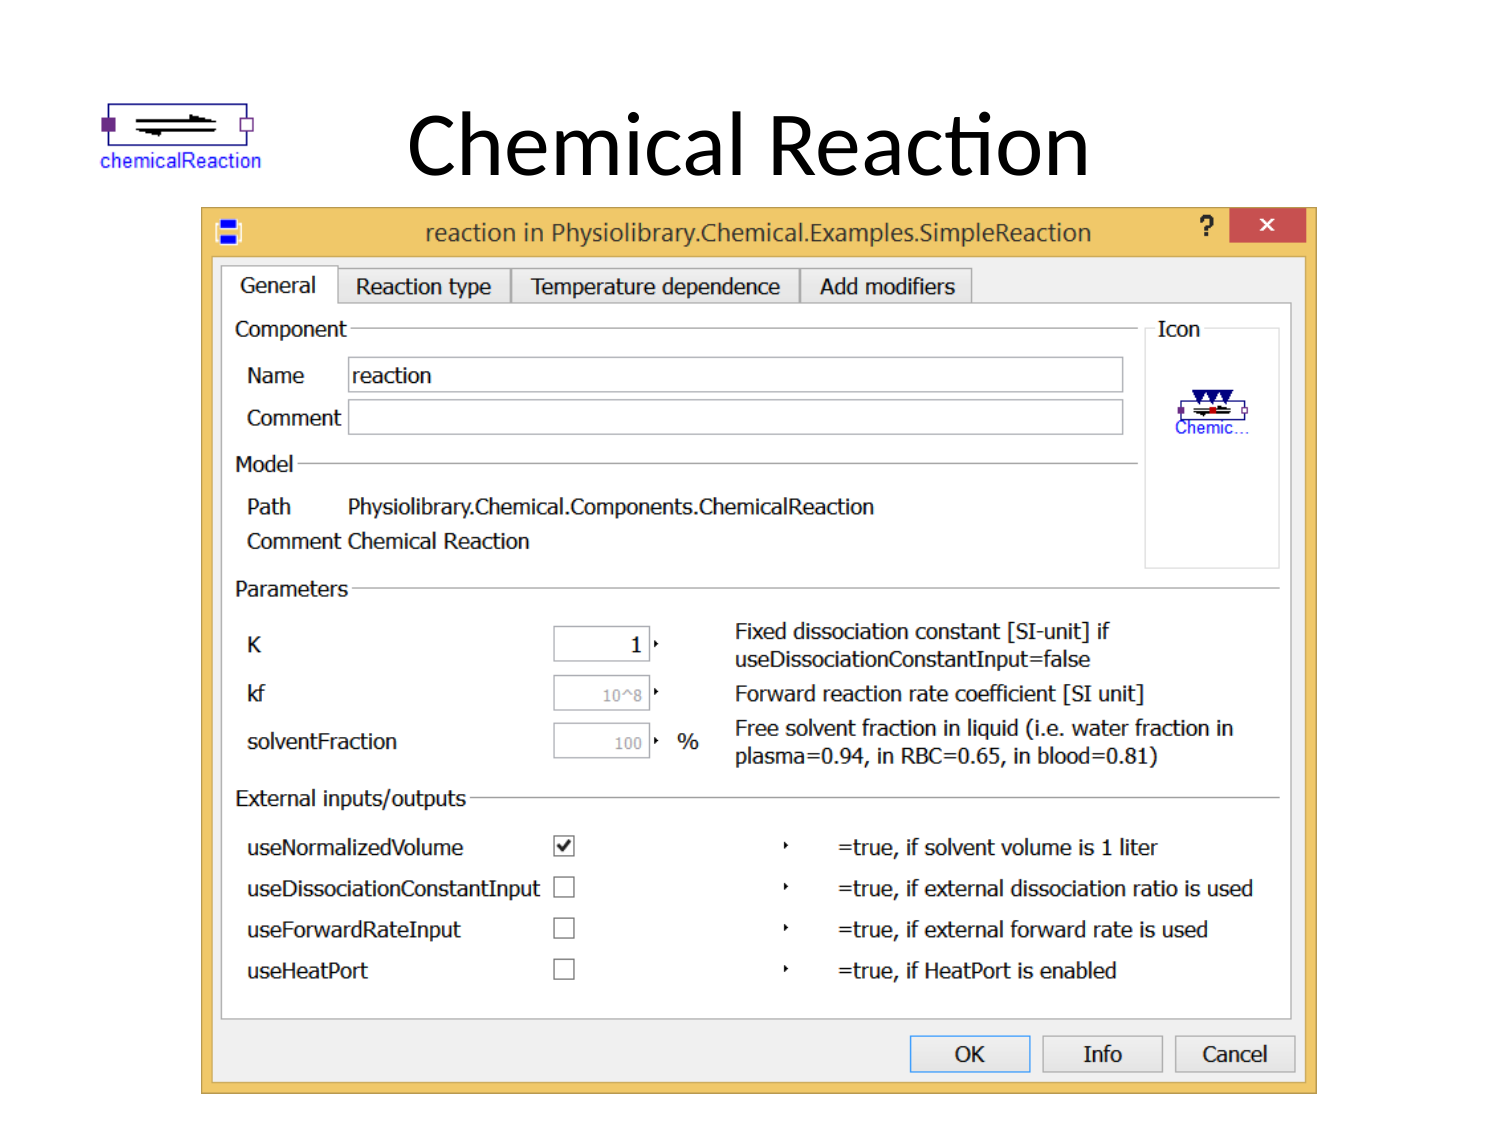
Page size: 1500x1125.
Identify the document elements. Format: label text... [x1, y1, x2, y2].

title Chemical Reaction [75, 45, 1425, 233]
picture [64, 66, 287, 187]
picture [201, 207, 1318, 1095]
